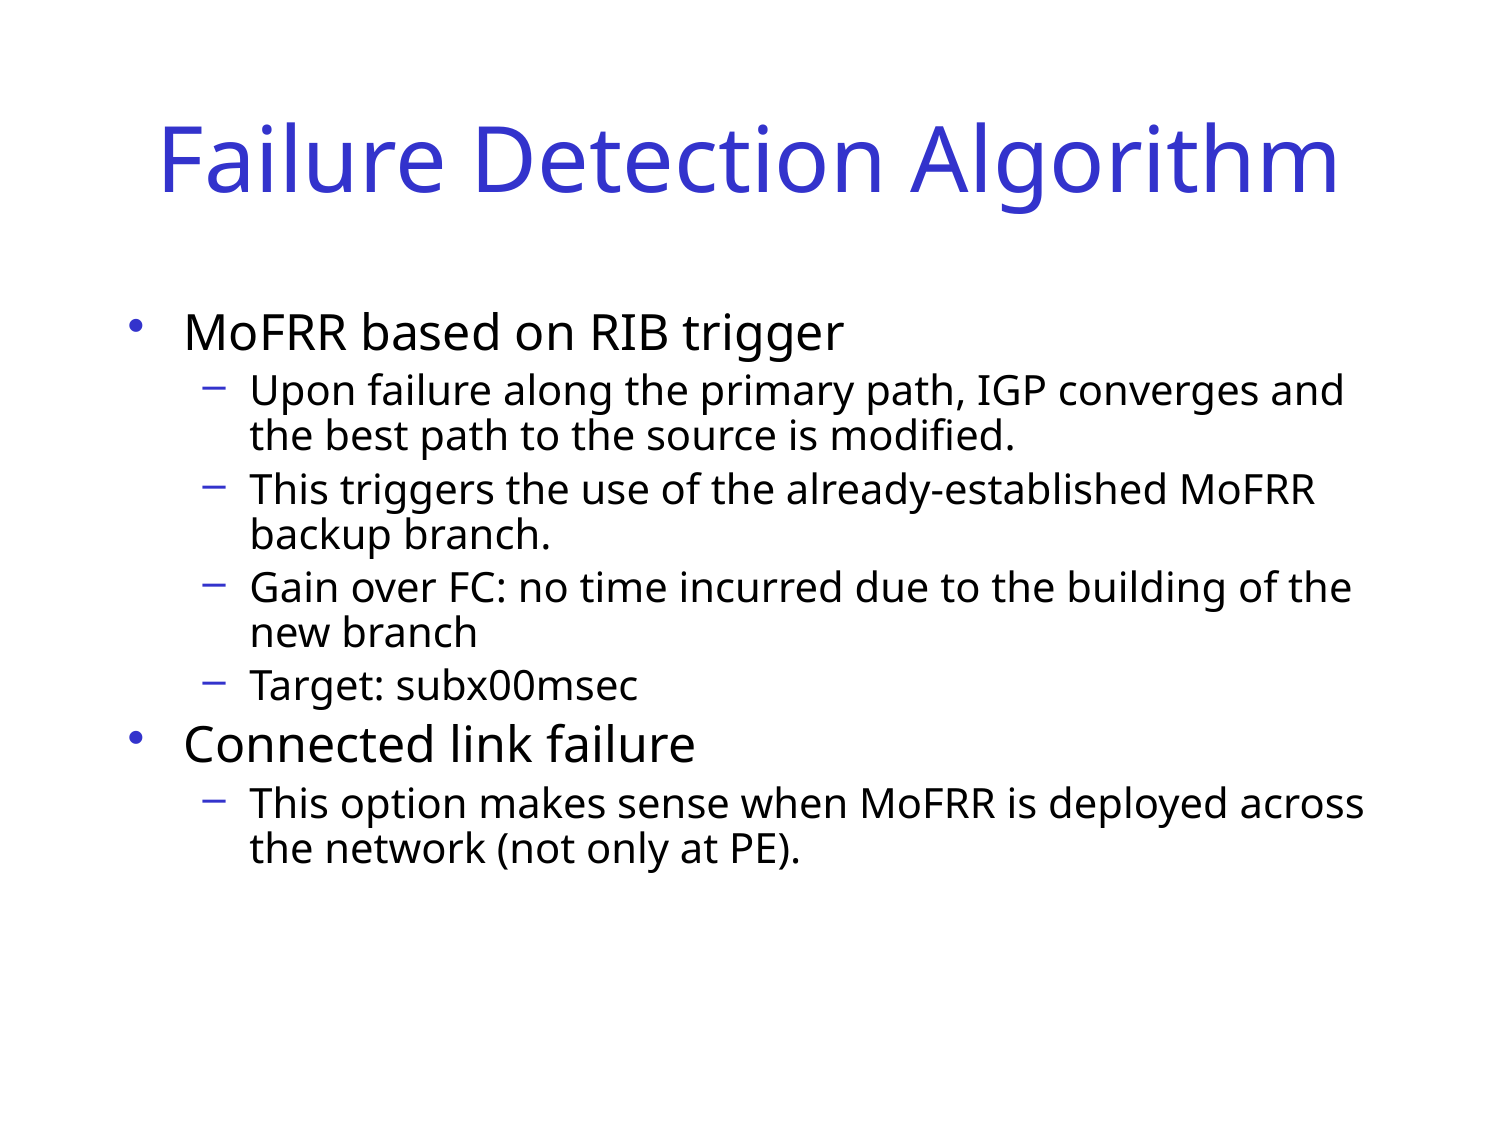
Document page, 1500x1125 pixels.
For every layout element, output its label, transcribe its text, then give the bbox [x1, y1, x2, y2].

list MoFRR based on RIB trigger Upon failure along the primary path, IGP converges and the best path to the source is modified. This triggers the use of the already-established MoFRR backup branch. Gain over FC: no time incurred due to the building of the new branch Target: subx00msec Connected link failure This option makes sense when MoFRR is deployed across the network (not only at PE). [112, 299, 1388, 976]
title Failure Detection Algorithm [112, 62, 1388, 251]
